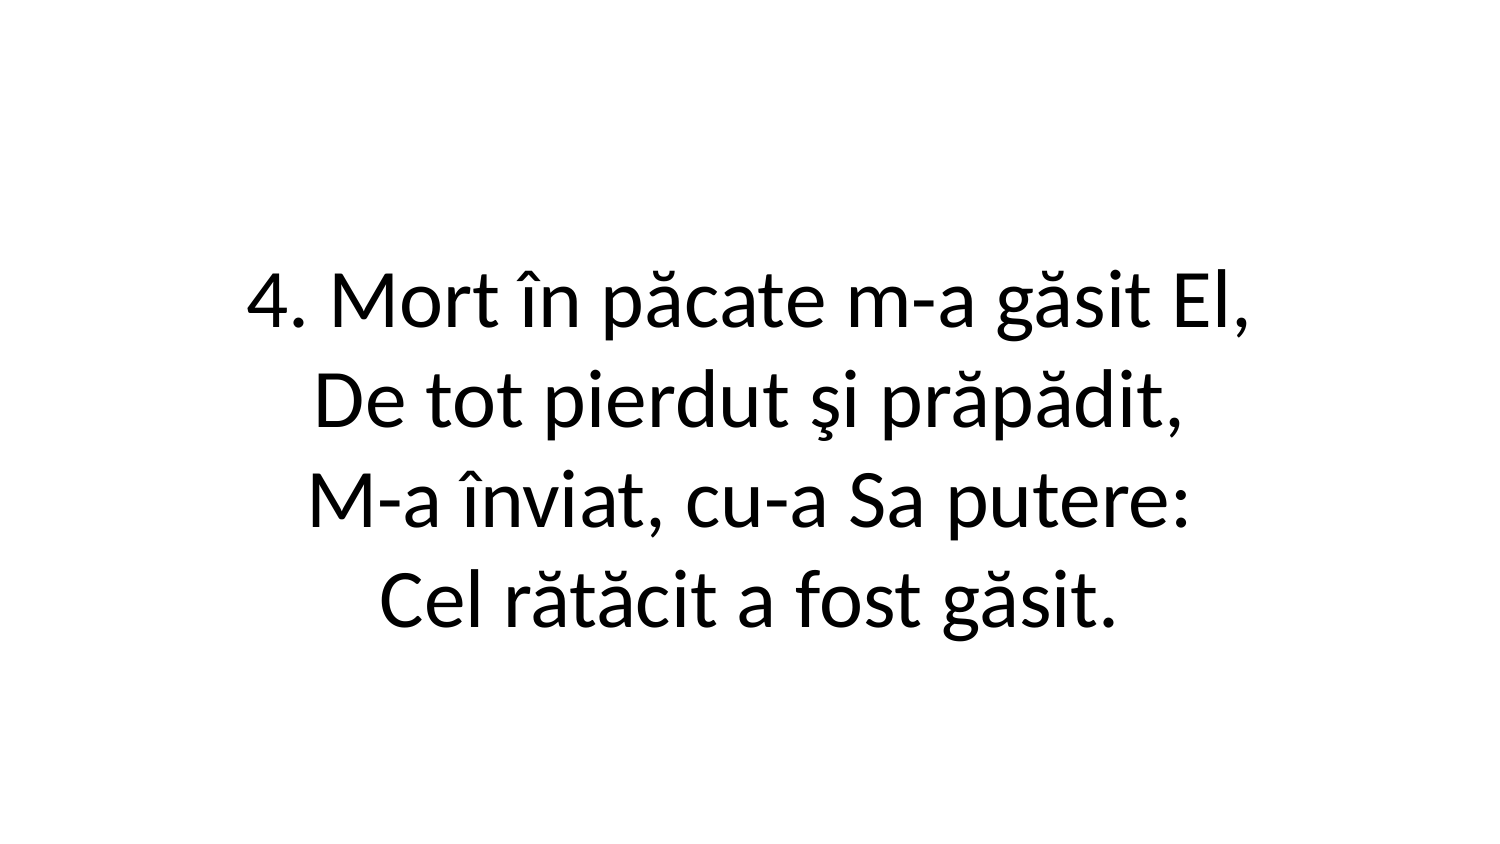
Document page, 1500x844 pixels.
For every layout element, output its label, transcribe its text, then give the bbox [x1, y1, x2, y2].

text_box 4. Mort în păcate m-a găsit El, De tot pierdut şi prăpădit, M-a înviat, cu-a Sa putere: Cel rătăcit a fost găsit. [231, 192, 1268, 652]
